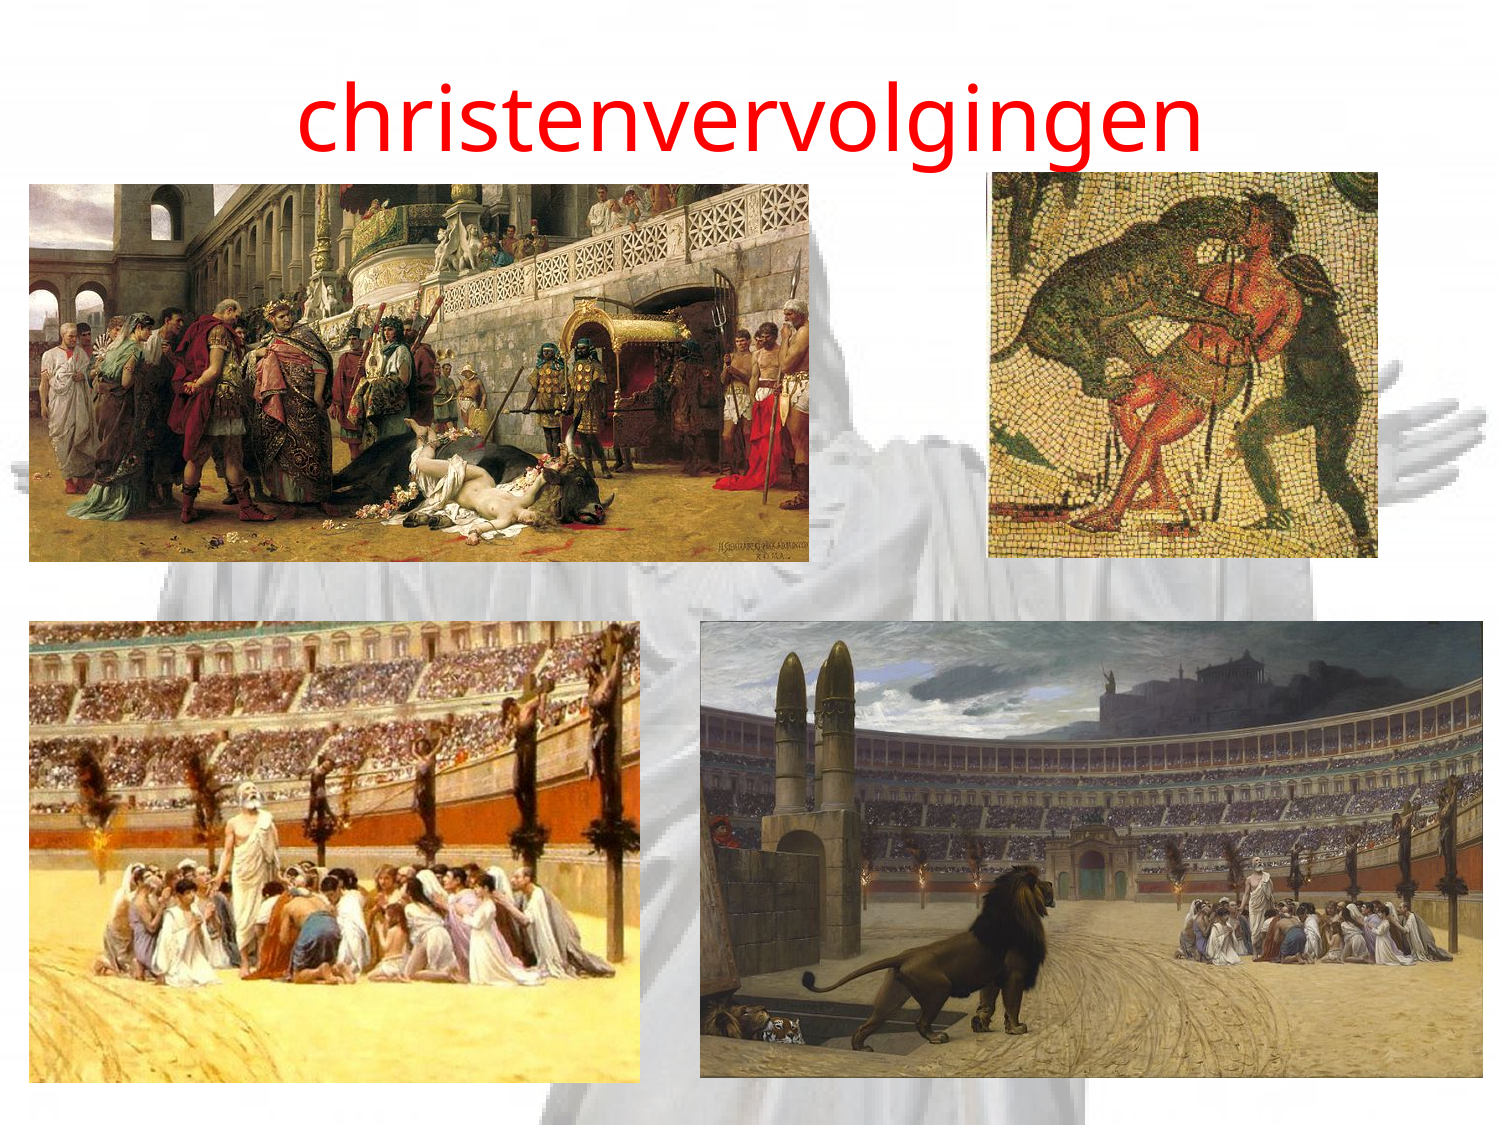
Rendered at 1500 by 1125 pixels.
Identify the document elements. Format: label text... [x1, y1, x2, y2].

picture [700, 621, 1483, 1079]
picture [29, 621, 640, 1083]
picture [985, 172, 1378, 558]
picture [29, 184, 810, 562]
title christenvervolgingen [76, 20, 1427, 209]
